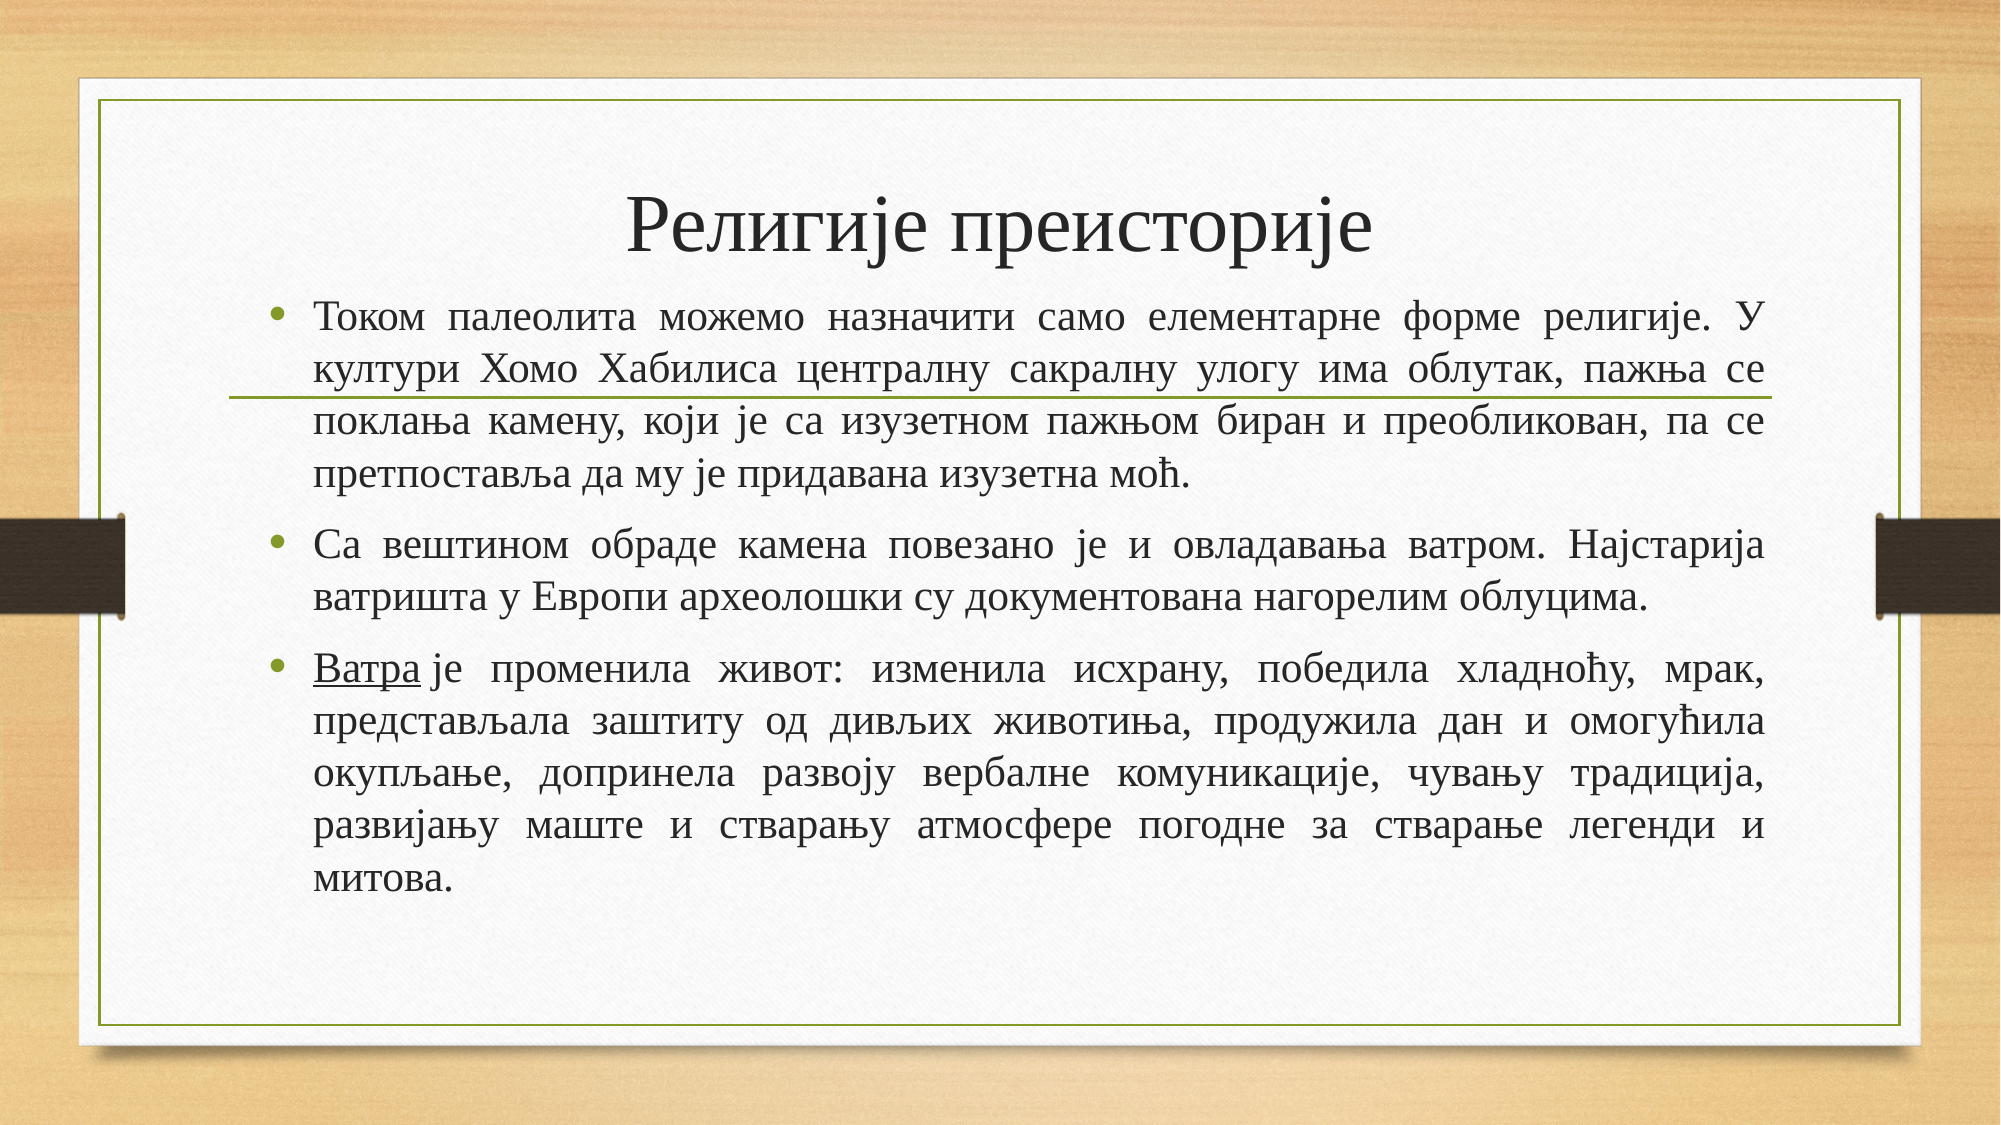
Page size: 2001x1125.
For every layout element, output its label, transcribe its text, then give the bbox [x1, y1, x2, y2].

title Религије преисторије [212, 161, 1788, 375]
picture [0, 0, 2001, 1125]
list Током палеолита можемо назначити само елементарне форме религије. У култури Хомо Хабилиса централну сакралну улогу има облутак, пажња се поклања камену, који је са изузетном пажњом биран и преобликован, па се претпоставља да му је придавана изузетна моћ. Са вештином обраде камена повезано је и овладавања ватром. Најстарија ватришта у Европи археолошки су документована нагорелим облуцима. Ватра је променила живот: изменила исхрану, победила хладноћу, мрак, представљала заштиту од дивљих животиња, продужила дан и омогућила окупљање, допринела развоју вербалне комуникације, чувању традиција, развијању маште и стварању атмосфере погодне за стварање легенди и митова. [253, 279, 1782, 920]
